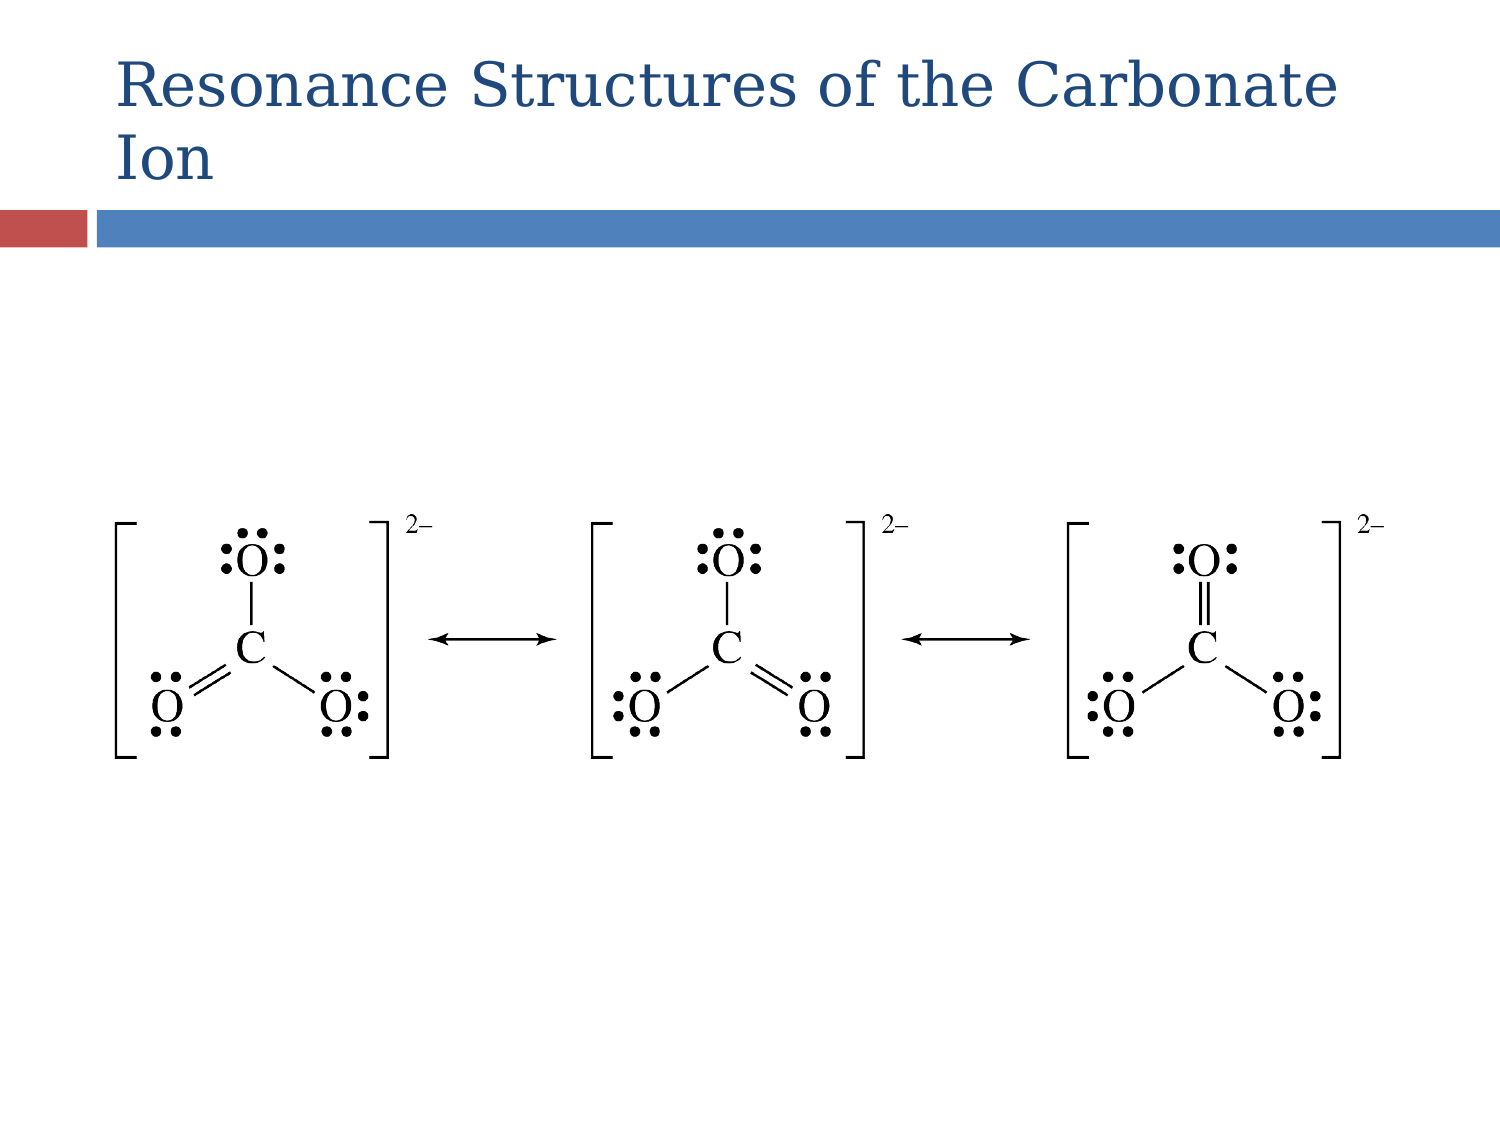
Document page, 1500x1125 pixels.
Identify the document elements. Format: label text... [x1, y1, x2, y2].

title Resonance Structures of the Carbonate Ion [100, 37, 1438, 200]
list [103, 497, 1397, 769]
